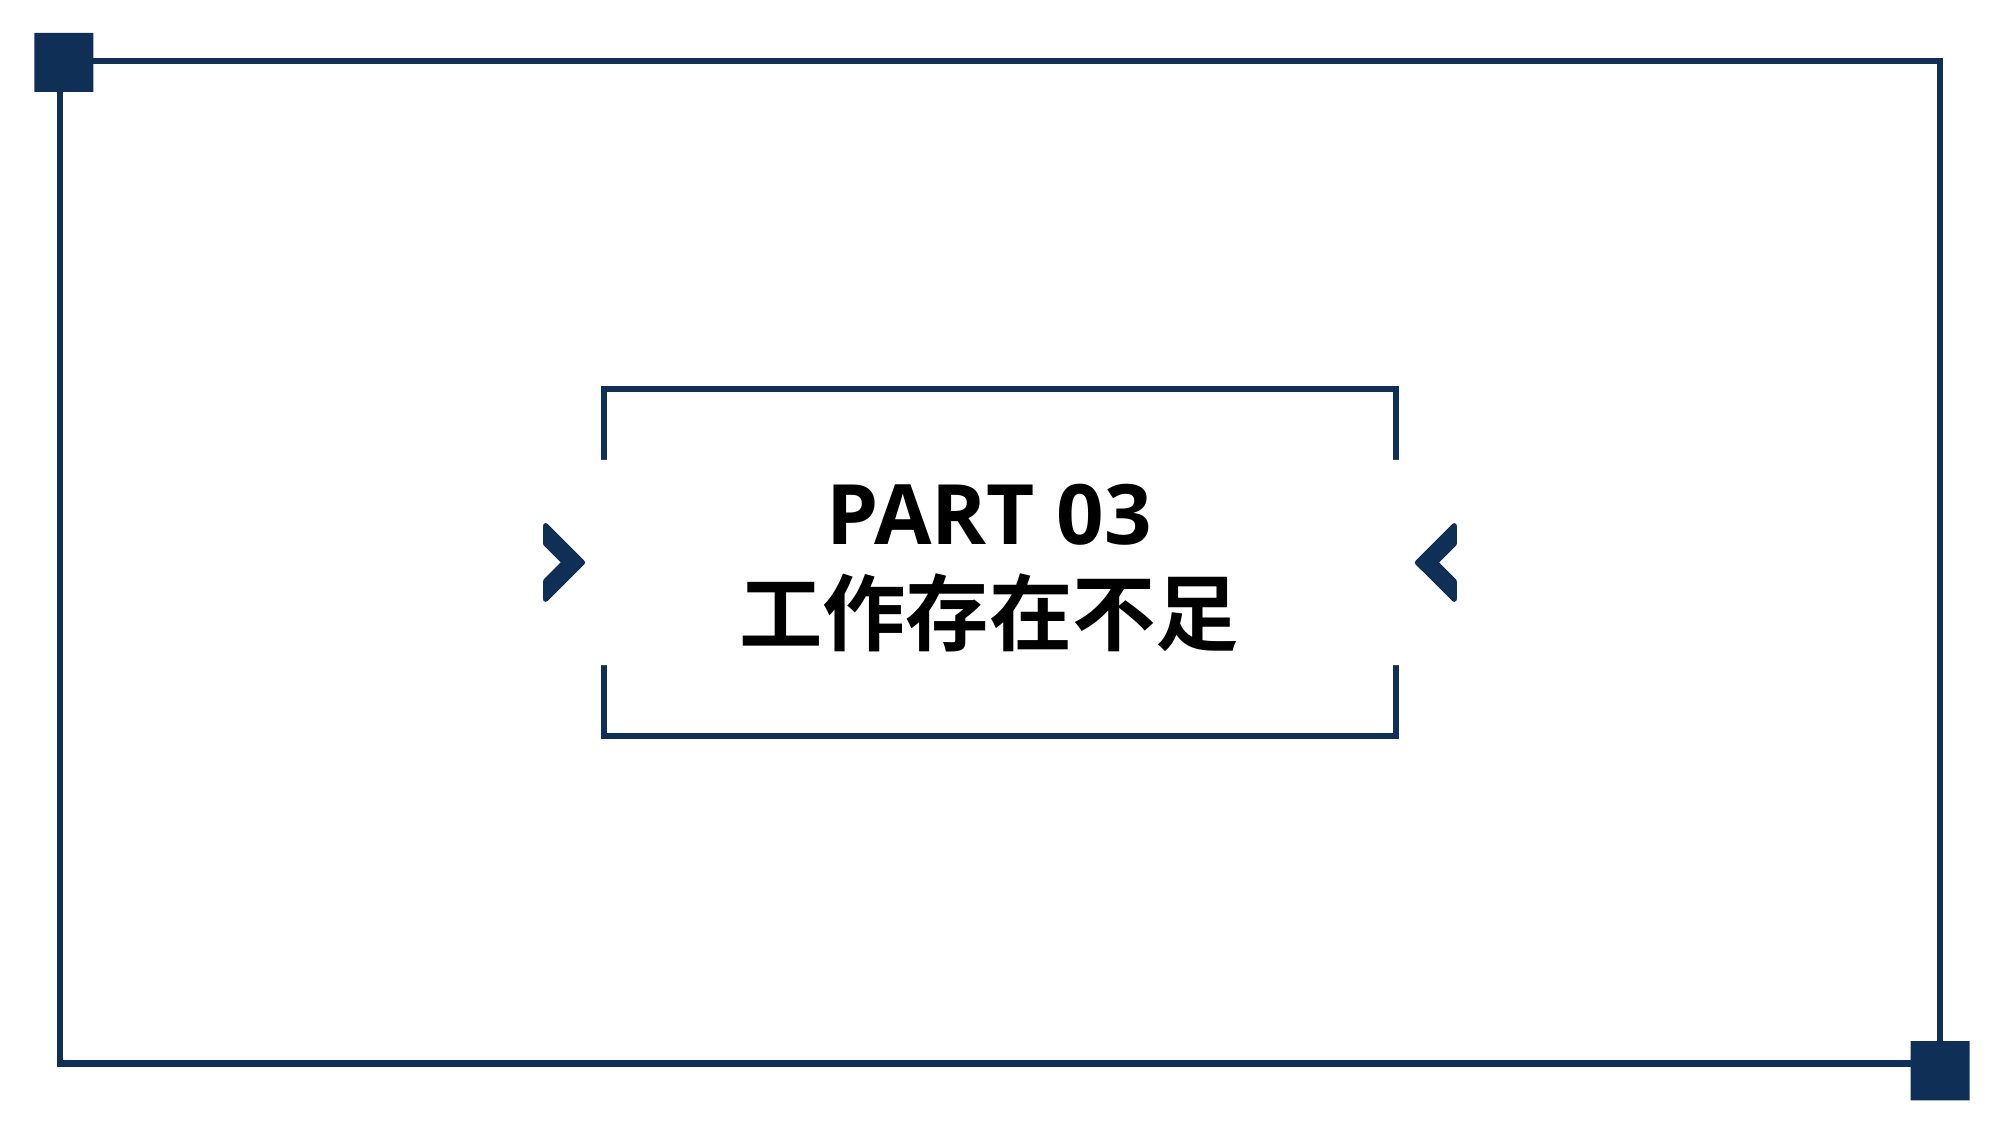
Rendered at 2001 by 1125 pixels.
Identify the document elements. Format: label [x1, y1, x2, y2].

text_box [524, 388, 1476, 736]
text_box [33, 32, 94, 93]
text_box [543, 523, 1457, 602]
text_box [59, 60, 1941, 1065]
text_box [1910, 1040, 1971, 1101]
